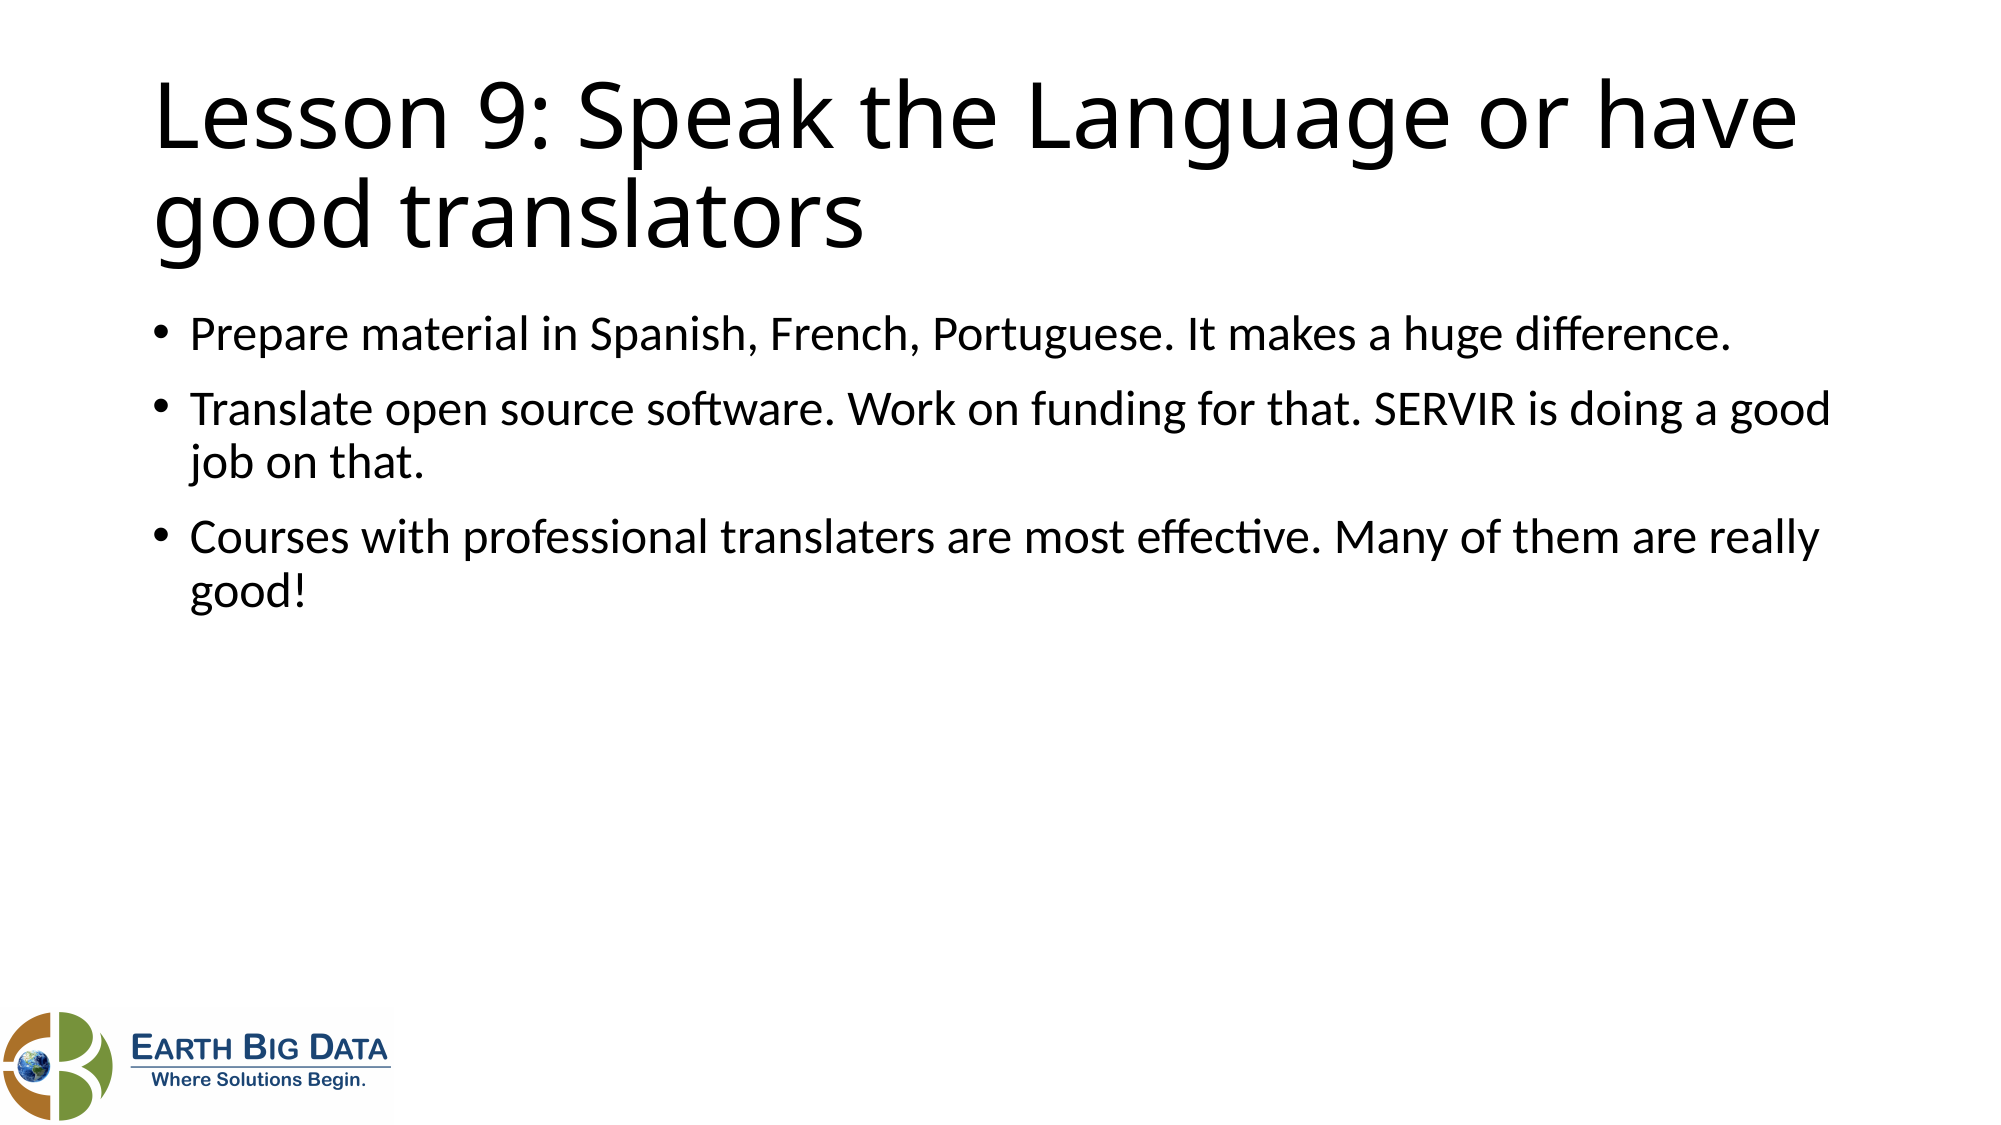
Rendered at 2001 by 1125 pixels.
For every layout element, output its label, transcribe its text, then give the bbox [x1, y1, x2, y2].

title Lesson 9: Speak the Language or have good translators [137, 59, 1863, 278]
list Prepare material in Spanish, French, Portuguese. It makes a huge difference. Translate open source software. Work on funding for that. SERVIR is doing a good job on that. Courses with professional translaters are most effective. Many of them are really good! [137, 299, 1863, 1014]
picture [0, 1007, 394, 1125]
